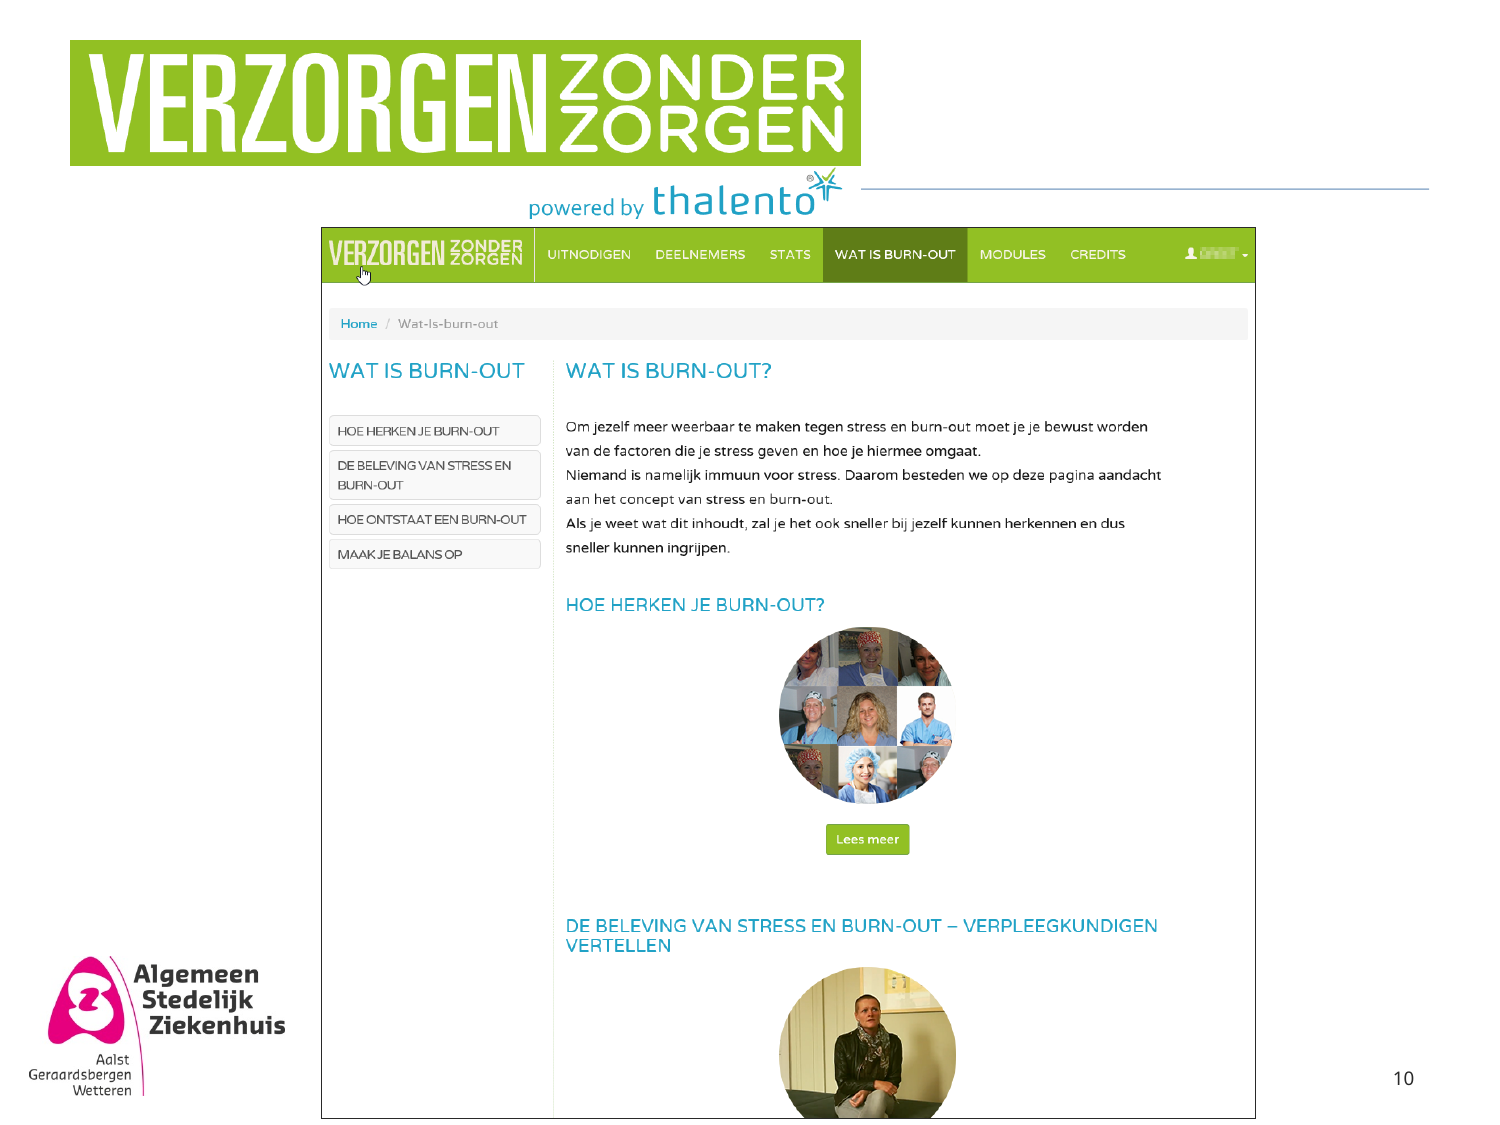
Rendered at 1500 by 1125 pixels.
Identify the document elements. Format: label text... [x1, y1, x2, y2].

picture [321, 227, 1256, 1119]
picture [70, 40, 861, 219]
picture [29, 956, 285, 1096]
slide_number 10 [1260, 1059, 1430, 1098]
